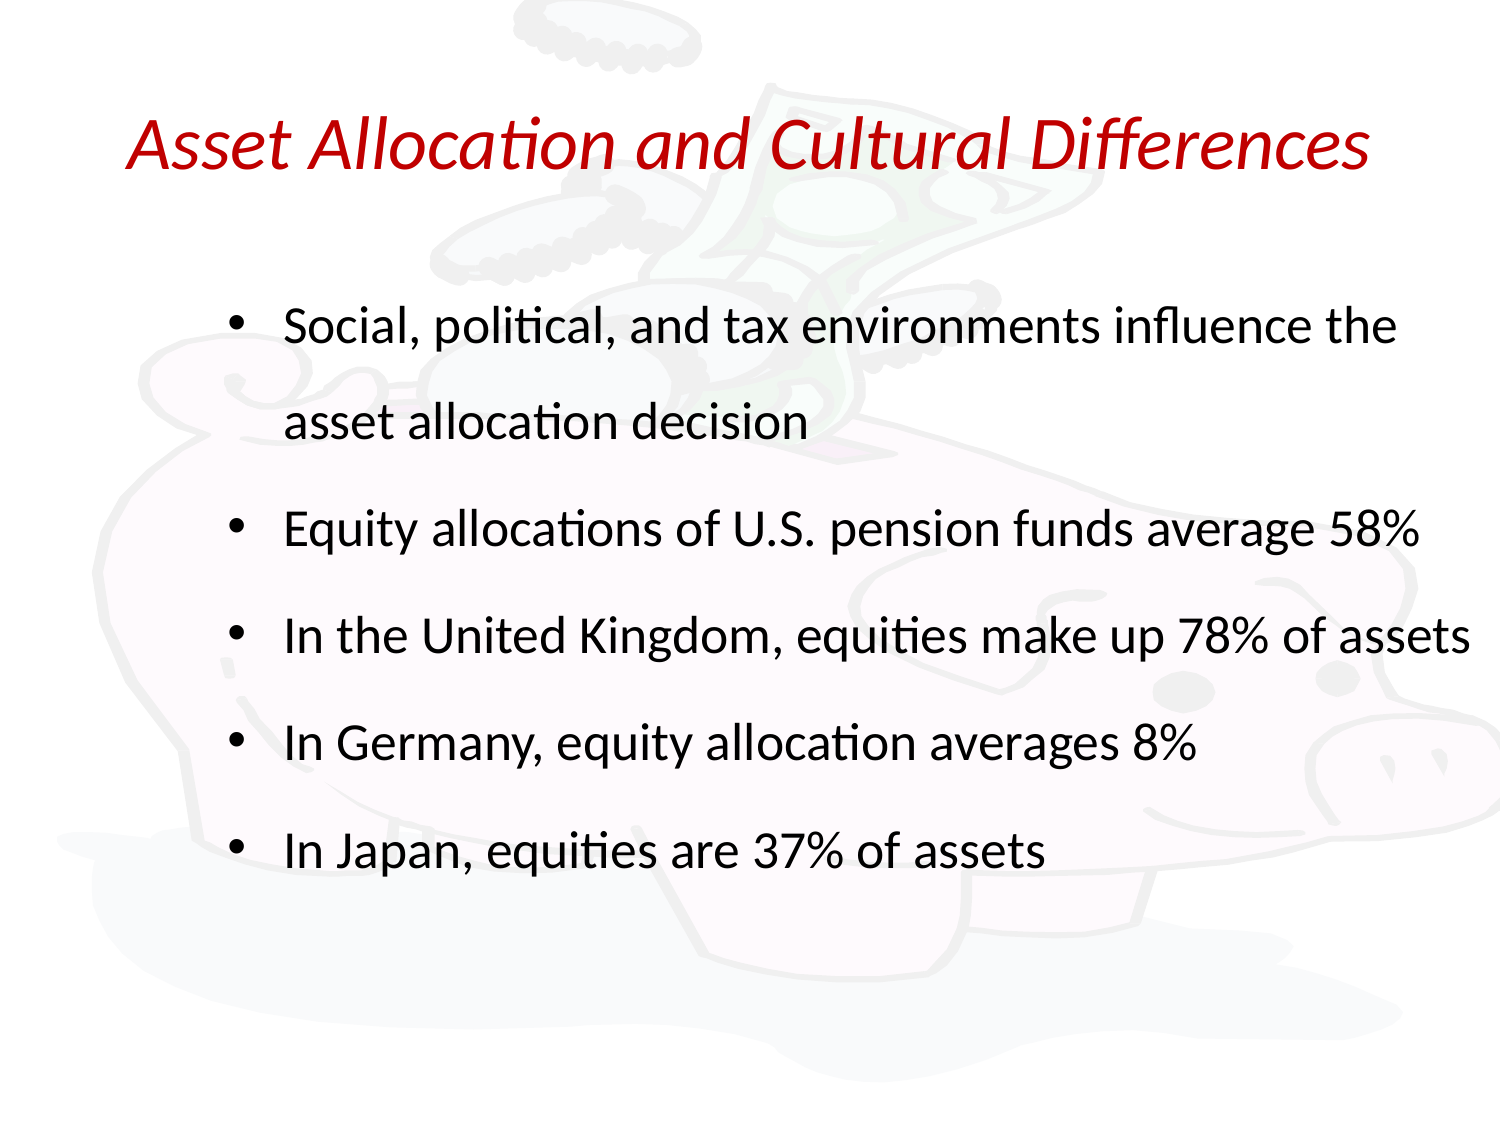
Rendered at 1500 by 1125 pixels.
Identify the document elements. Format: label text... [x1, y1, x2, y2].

list Social, political, and tax environments influence the asset allocation decision Equity allocations of U.S. pension funds average 58% In the United Kingdom, equities make up 78% of assets In Germany, equity allocation averages 8% In Japan, equities are 37% of assets [212, 249, 1488, 975]
title Asset Allocation and Cultural Differences [75, 45, 1425, 233]
